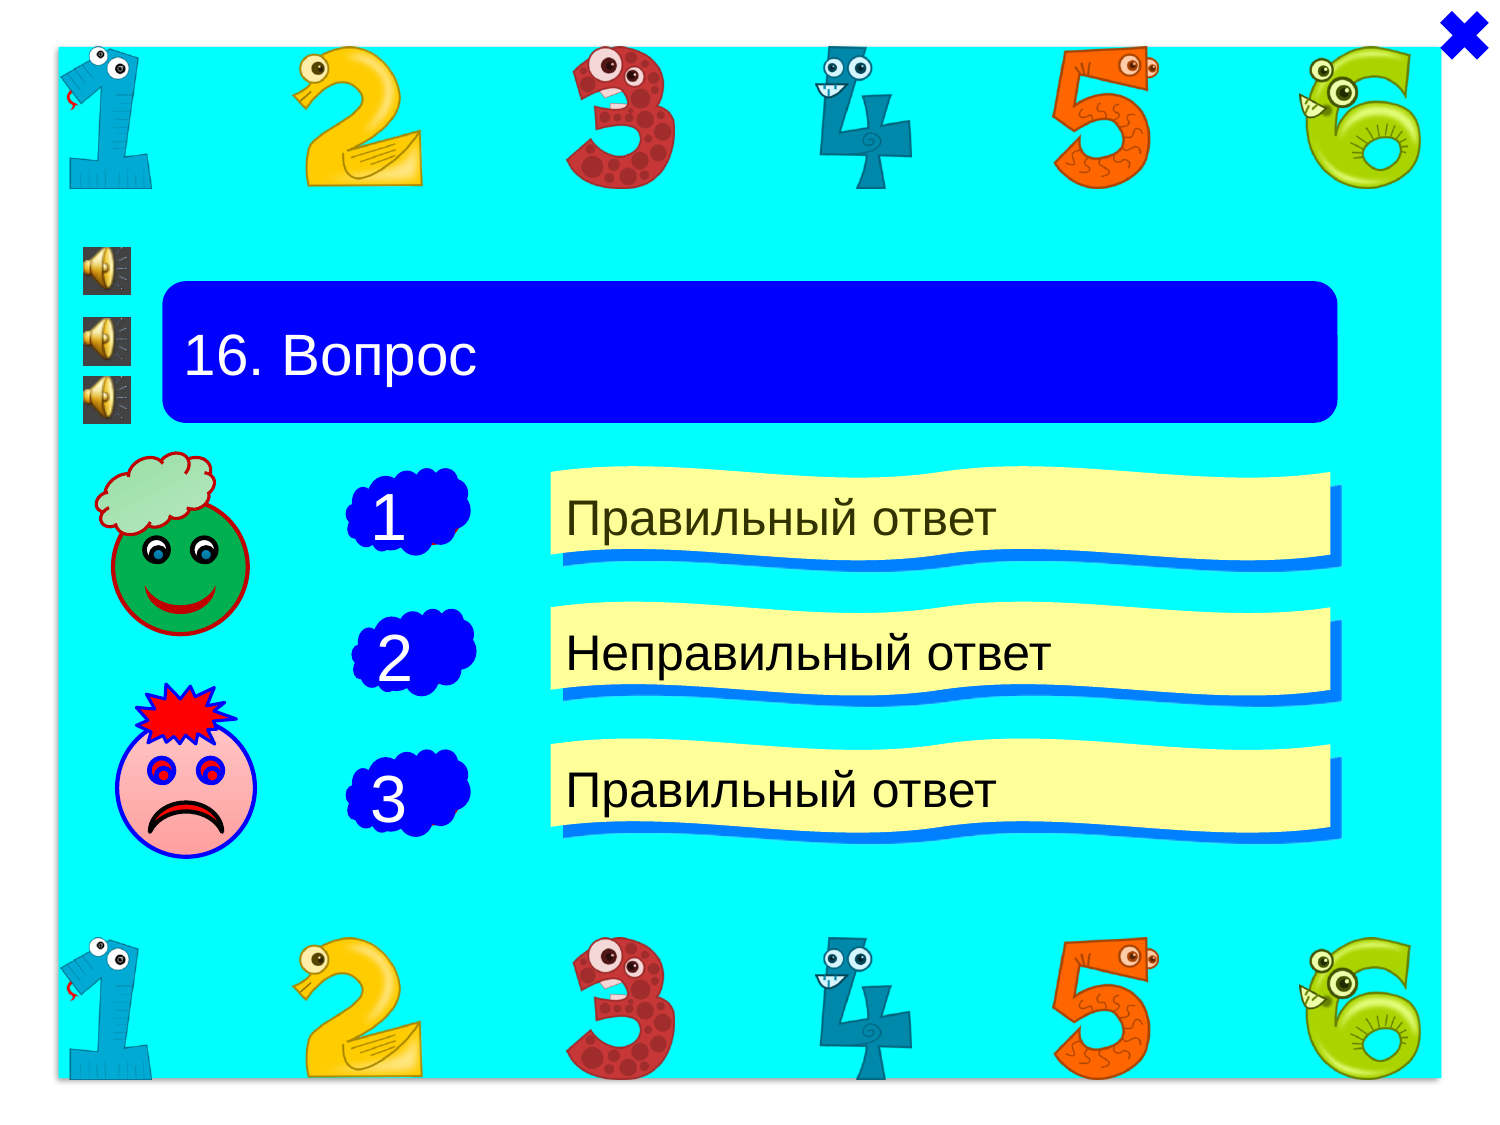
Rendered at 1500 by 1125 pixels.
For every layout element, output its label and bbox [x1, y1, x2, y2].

text_box [1438, 8, 1491, 62]
text_box [116, 679, 256, 857]
picture [81, 245, 133, 297]
picture [81, 316, 133, 367]
text_box [93, 456, 248, 635]
picture [81, 374, 133, 426]
text_box [58, 46, 1442, 1080]
text_box [351, 608, 477, 697]
text_box [345, 748, 471, 837]
text_box [345, 467, 471, 556]
